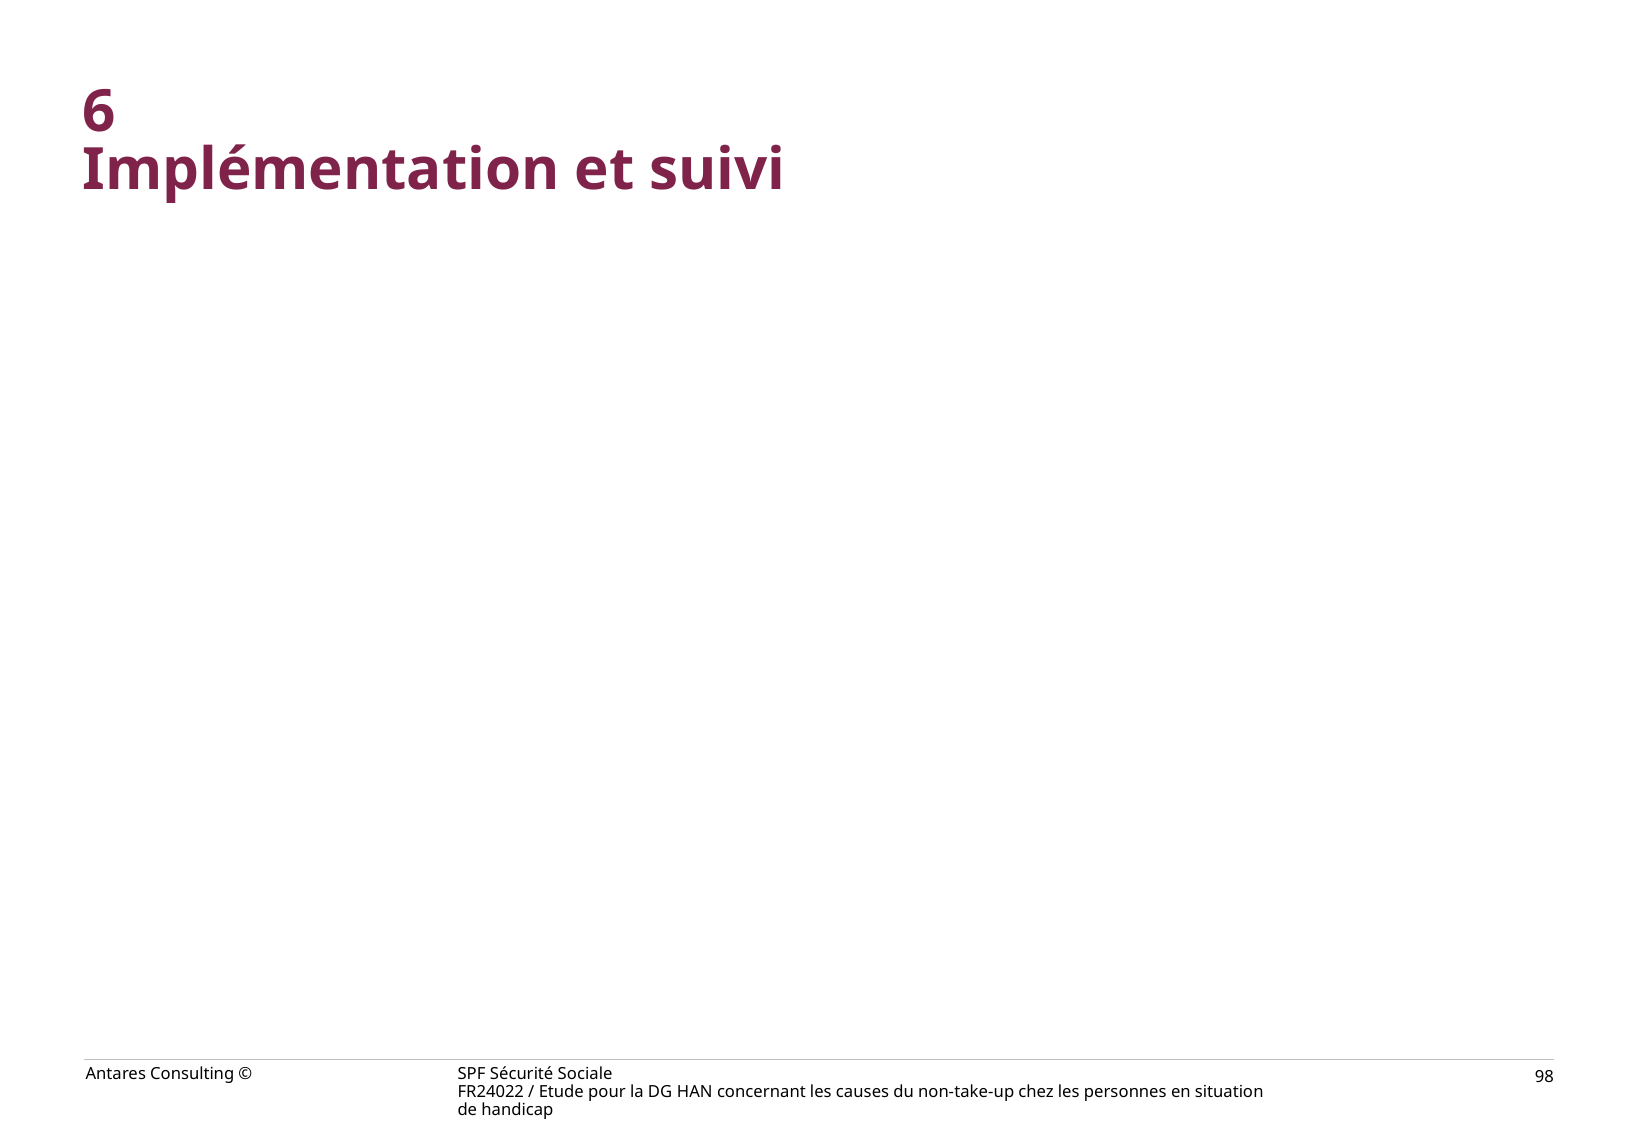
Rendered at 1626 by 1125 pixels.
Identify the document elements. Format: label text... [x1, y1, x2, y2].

title 6 Implémentation et suivi [82, 84, 1550, 218]
